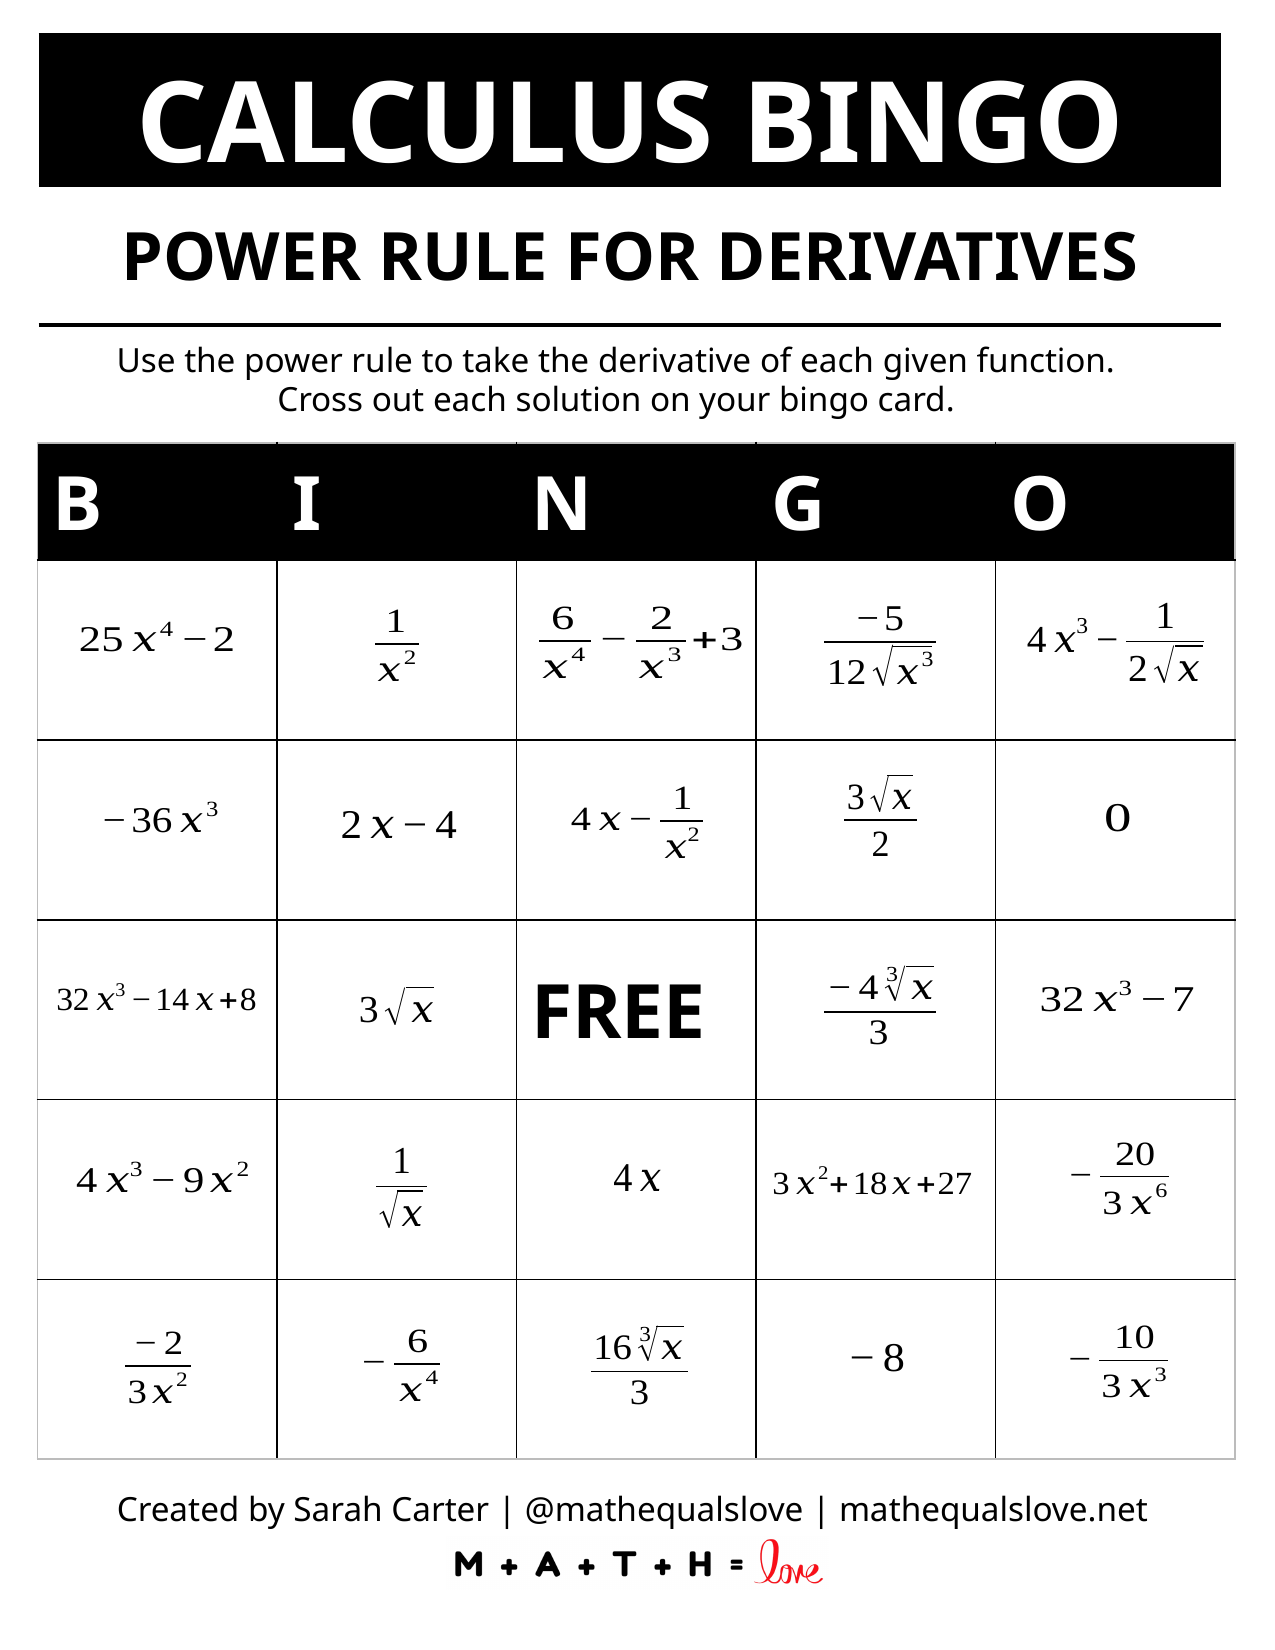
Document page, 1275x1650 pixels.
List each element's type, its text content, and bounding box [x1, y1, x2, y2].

table_cell [38, 1280, 276, 1458]
table_cell [38, 741, 276, 919]
table_cell [278, 741, 516, 919]
table_cell [996, 741, 1234, 919]
table_cell [757, 1100, 995, 1279]
table_cell [757, 561, 995, 739]
table_header N [517, 444, 755, 559]
text_box Use the power rule to take the derivative of each given function. Cross out each solution on your bingo card. [28, 331, 1214, 426]
table_header G [757, 444, 995, 559]
table_cell [278, 561, 516, 739]
table_header O [996, 444, 1234, 559]
table_cell [996, 921, 1234, 1099]
table_cell POWER RULE FOR DERIVATIVES [39, 187, 1221, 323]
table_cell [757, 1280, 995, 1458]
table_cell [517, 1100, 755, 1279]
table_cell [996, 561, 1234, 739]
table_header B [38, 444, 276, 559]
table_cell [38, 1100, 276, 1279]
table_cell [278, 1100, 516, 1279]
picture [446, 1536, 829, 1590]
table_cell [278, 921, 516, 1099]
table_cell [278, 1280, 516, 1458]
table_cell [517, 1280, 755, 1458]
text_box Created by Sarah Carter | @mathequalslove | mathequalslove.net [53, 1481, 1222, 1536]
table_cell [517, 741, 755, 919]
table_header CALCULUS BINGO [39, 36, 1221, 183]
table_cell [996, 1280, 1234, 1458]
table_cell [757, 741, 995, 919]
table_cell [38, 921, 276, 1099]
table_cell [757, 921, 995, 1099]
table_cell [996, 1100, 1234, 1279]
table_cell [517, 561, 755, 739]
table_cell [38, 561, 276, 739]
table_header I [278, 444, 516, 559]
table_cell FREE [517, 921, 755, 1099]
